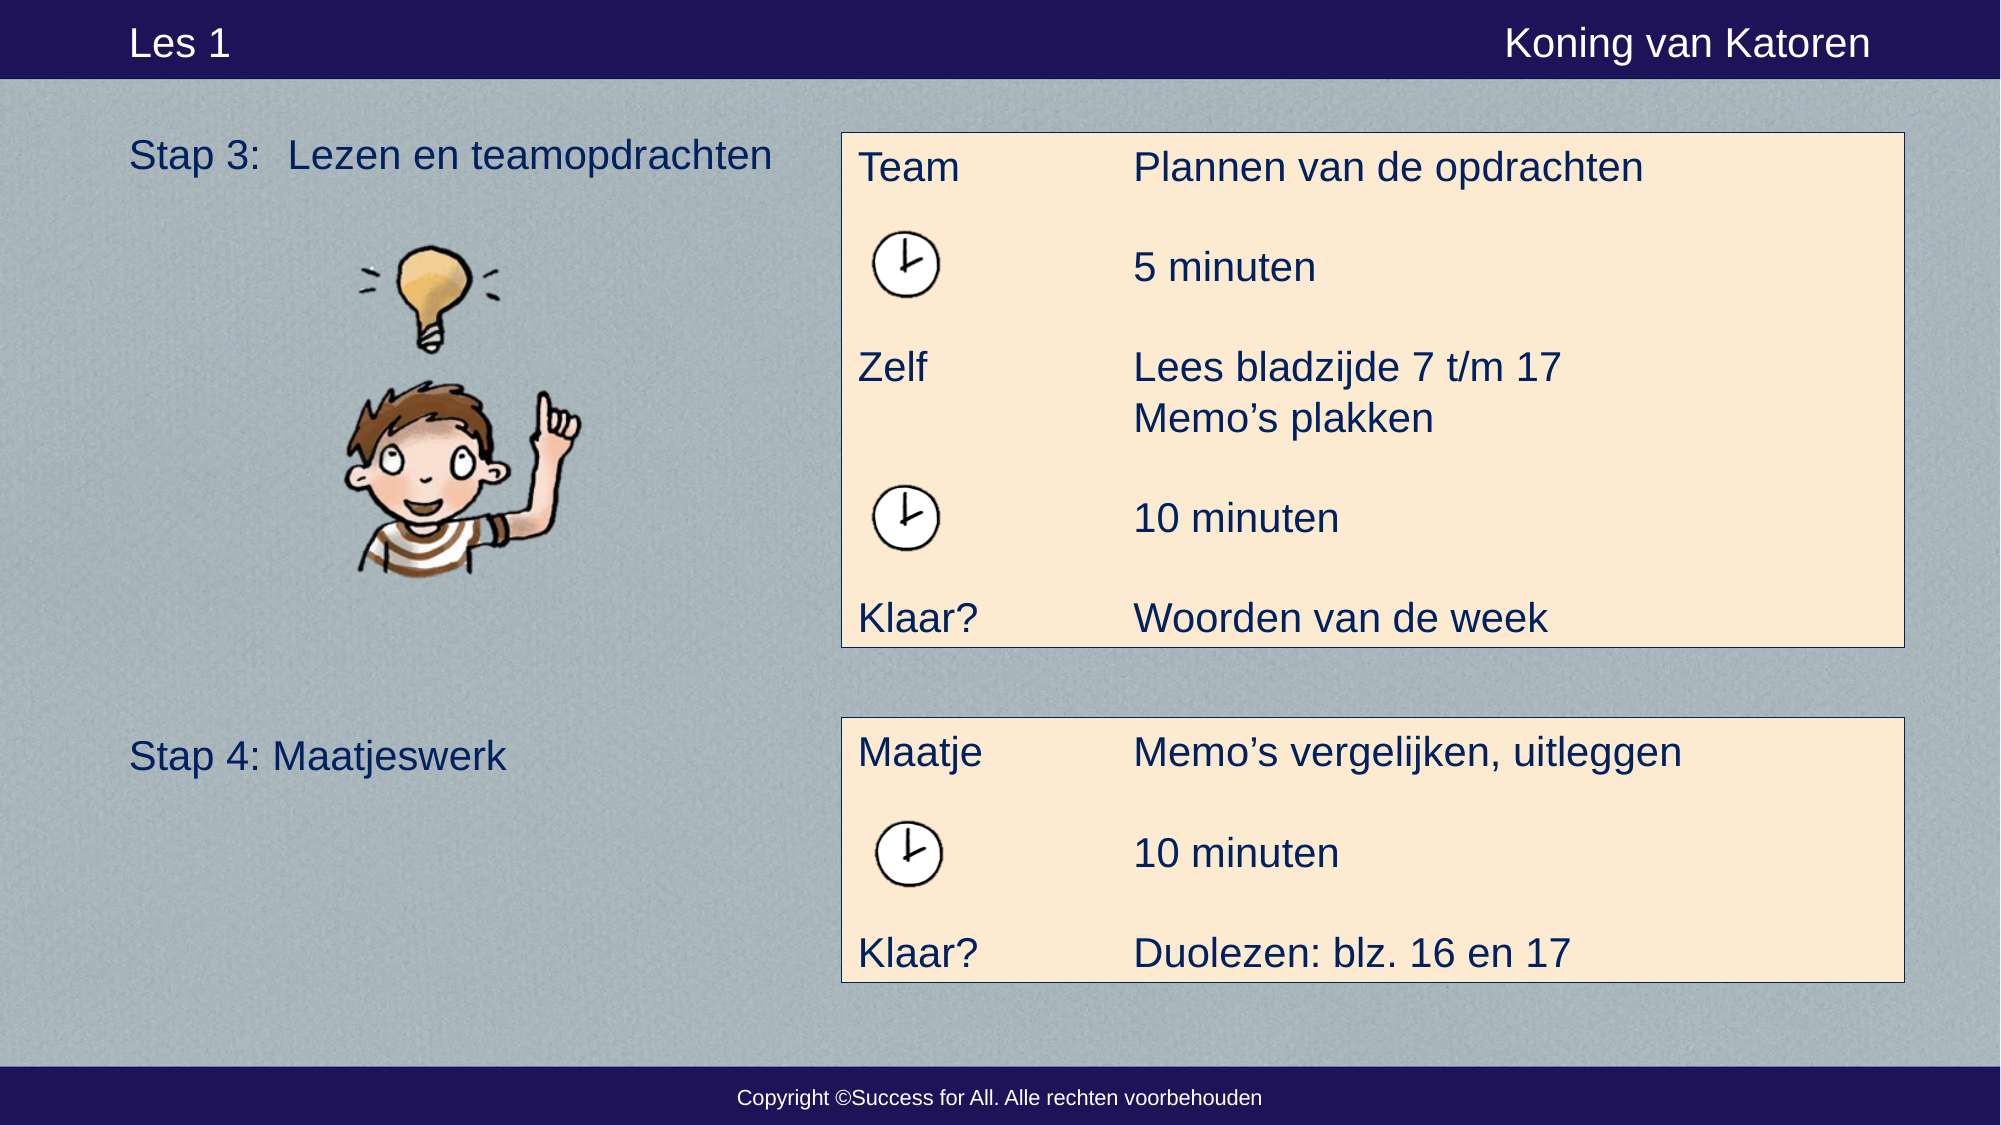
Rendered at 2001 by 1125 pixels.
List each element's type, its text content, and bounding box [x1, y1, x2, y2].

picture [0, 0, 2001, 1125]
text_box Les 1 [114, 8, 354, 73]
text_box Team Plannen van de opdrachten 5 minuten Zelf Lees bladzijde 7 t/m 17 Memo’s plakken 10 minuten Klaar? Woorden van de week [841, 132, 1905, 648]
text_box Koning van Katoren [999, 8, 1886, 73]
text_box Stap 3: Lezen en teamopdrachten Stap 4: Maatjeswerk [114, 120, 907, 836]
text_box Copyright ©Success for All. Alle rechten voorbehouden [0, 1076, 2000, 1125]
text_box Maatje Memo’s vergelijken, uitleggen 10 minuten Klaar? Duolezen: blz. 16 en 17 [841, 717, 1905, 983]
